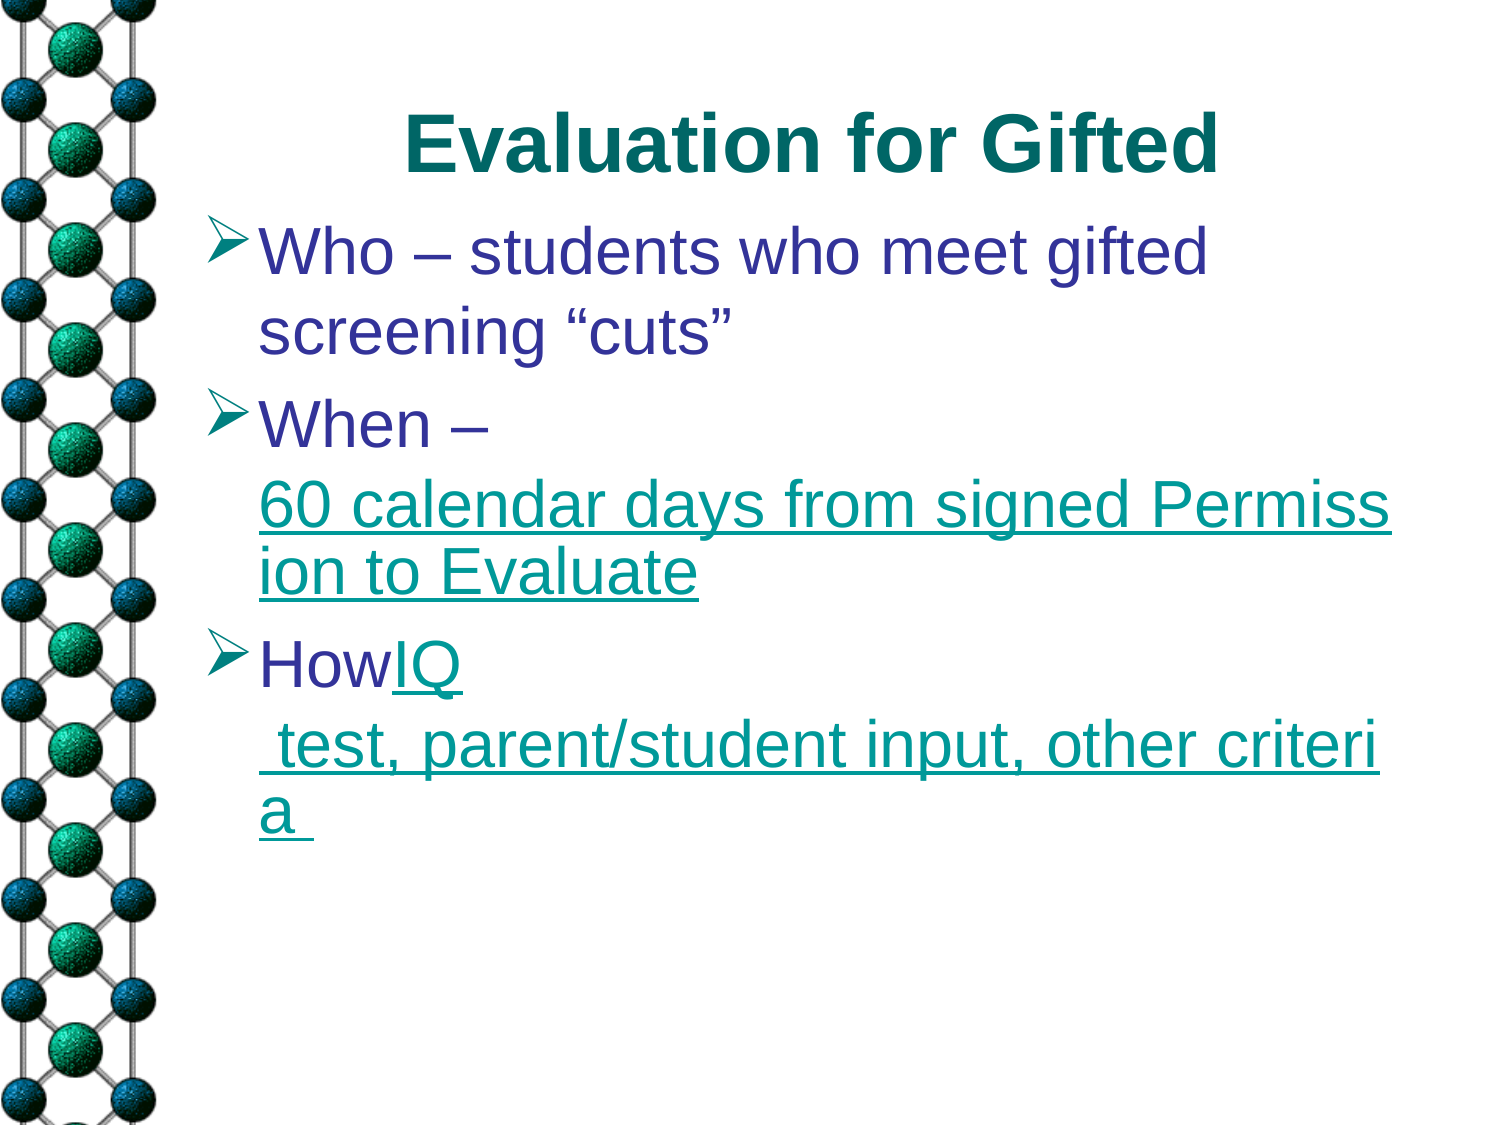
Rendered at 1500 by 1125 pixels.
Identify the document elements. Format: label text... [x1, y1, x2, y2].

title Evaluation for Gifted [199, 44, 1426, 233]
list Who – students who meet gifted screening “cuts” When – 60 calendar days from signed Permission to Evaluate HowIQ test, parent/student input, other criteria [187, 199, 1413, 943]
picture [0, 0, 1500, 1125]
